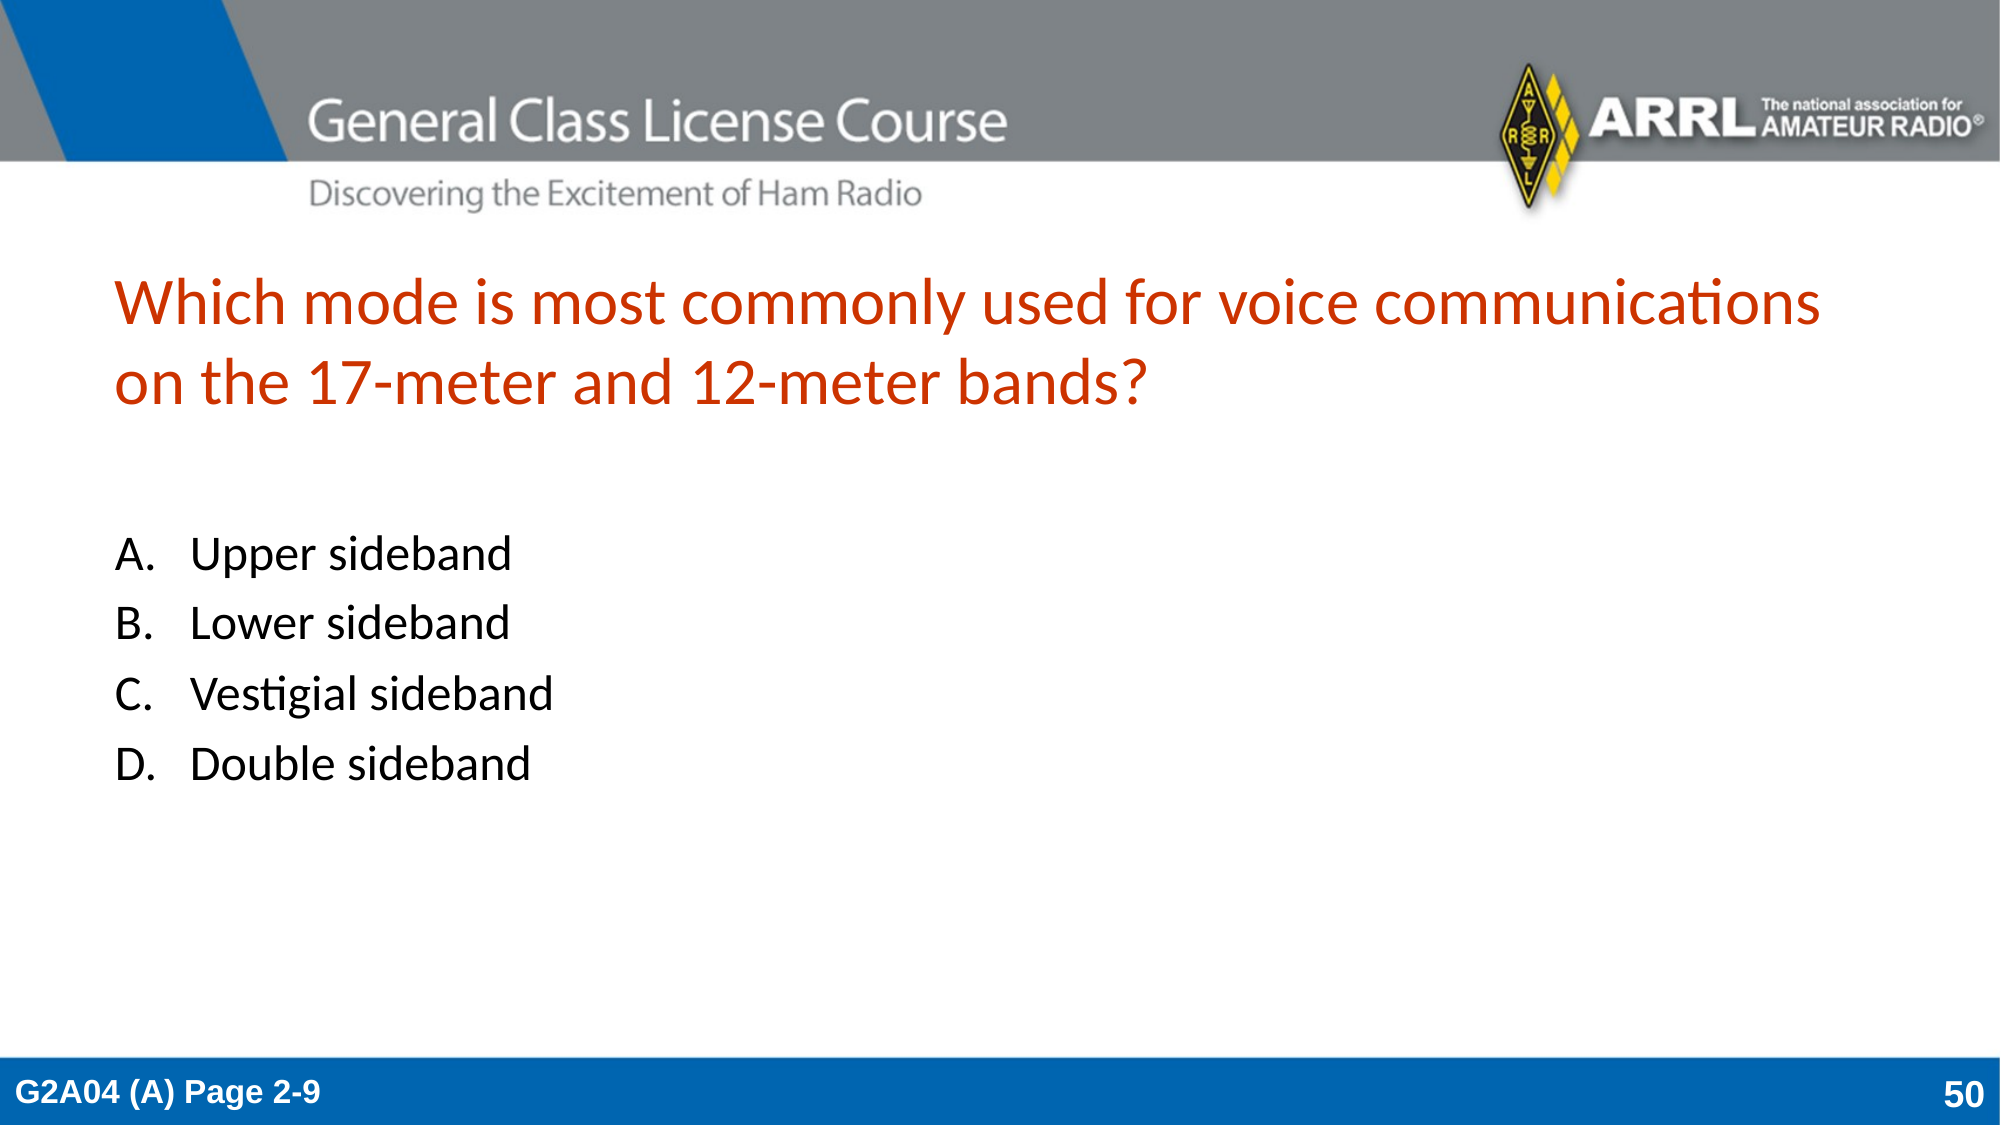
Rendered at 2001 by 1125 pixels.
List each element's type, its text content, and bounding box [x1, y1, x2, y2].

list Upper sideband Lower sideband Vestigial sideband Double sideband [99, 512, 1900, 1005]
picture [0, 0, 2001, 1125]
title Which mode is most commonly used for voice communications on the 17-meter and 12-meter bands? [99, 249, 1900, 388]
text_box 50 [1875, 1062, 2000, 1123]
text_box G2A04 (A) Page 2-9 [0, 1062, 1313, 1118]
